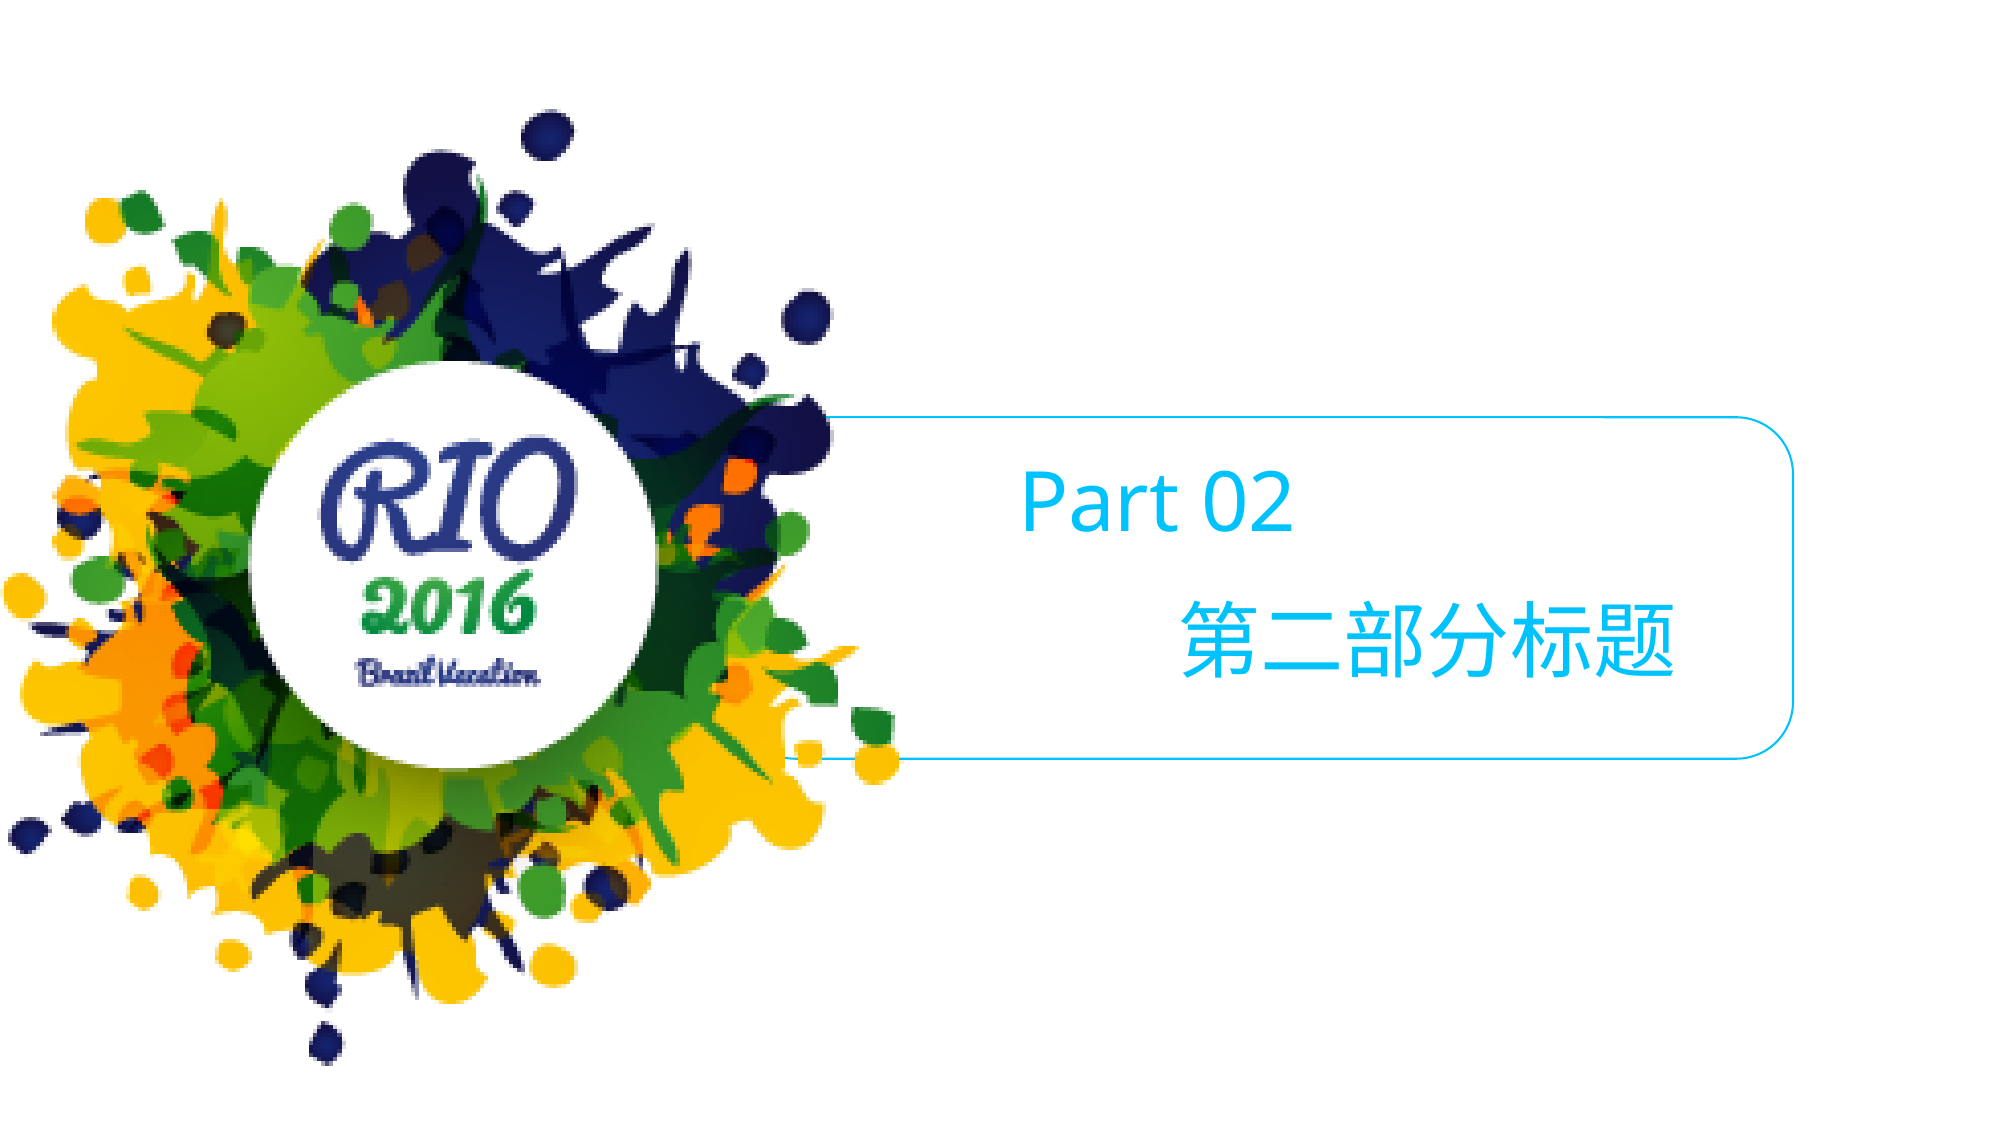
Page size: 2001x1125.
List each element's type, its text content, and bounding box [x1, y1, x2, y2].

picture [0, 109, 904, 1066]
text_box [904, 416, 1795, 760]
text_box 第二部分标题 [1162, 580, 1692, 696]
text_box Part 02 [1003, 440, 1312, 556]
